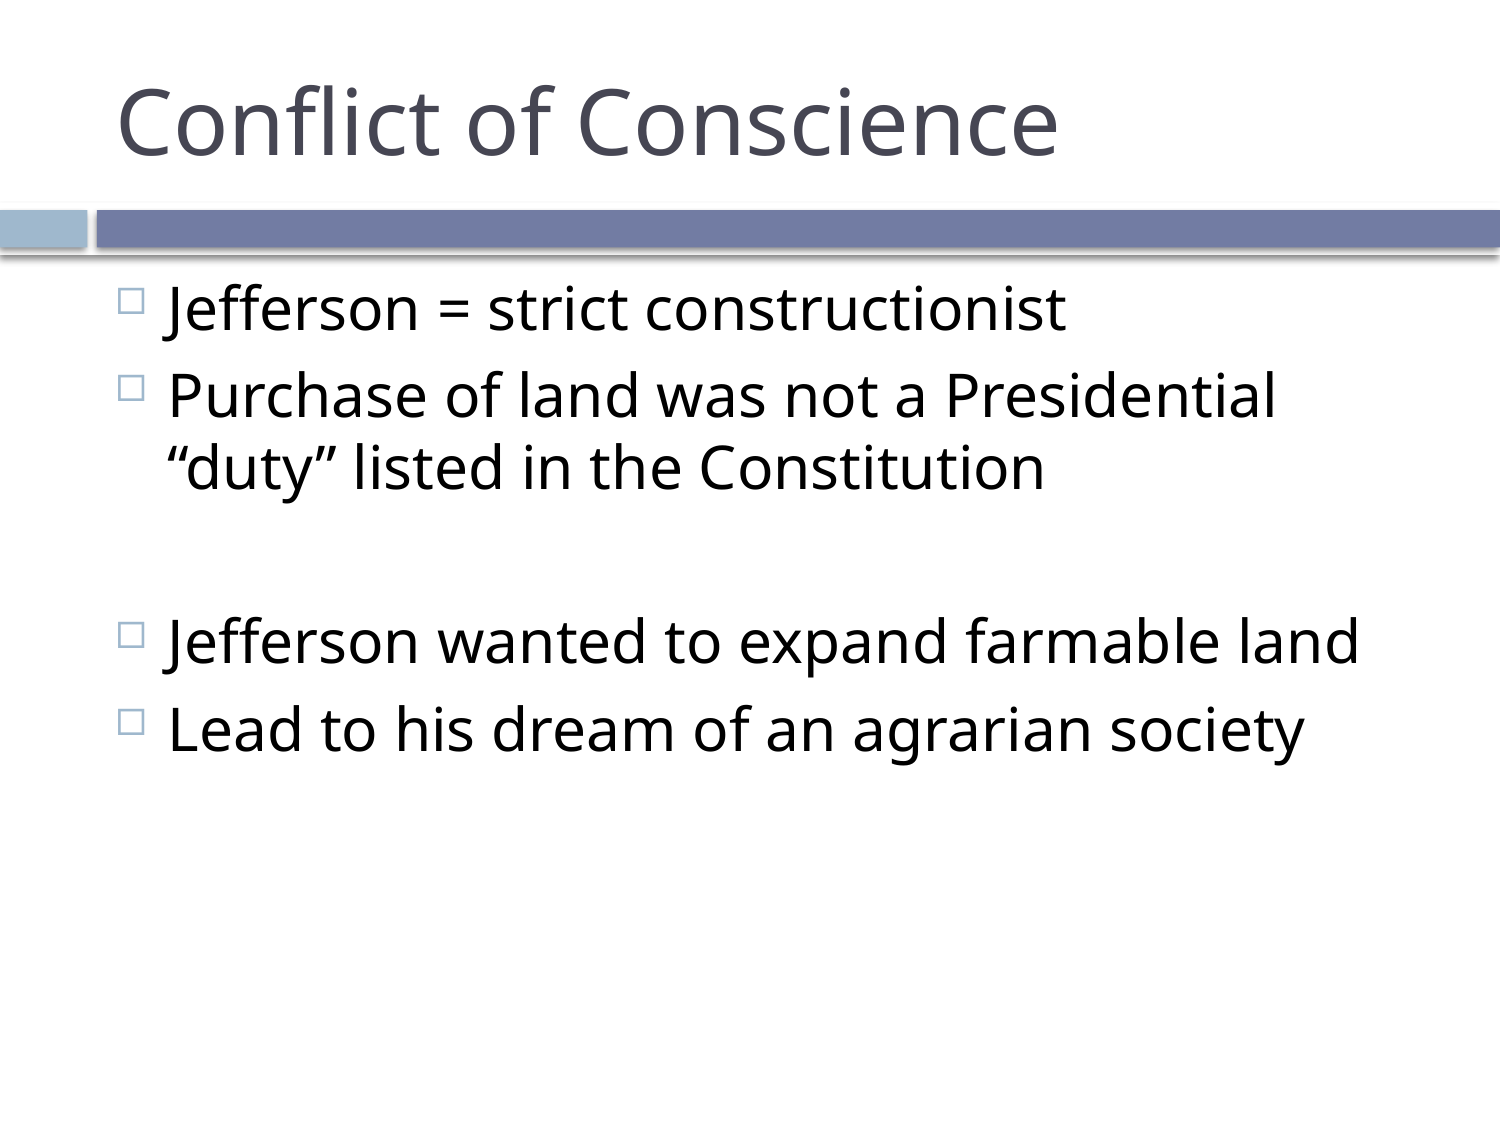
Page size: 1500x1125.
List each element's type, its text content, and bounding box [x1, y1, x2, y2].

list Jefferson = strict constructionist Purchase of land was not a Presidential “duty” listed in the Constitution Jefferson wanted to expand farmable land Lead to his dream of an agrarian society [100, 262, 1438, 1000]
title Conflict of Conscience [100, 37, 1438, 200]
